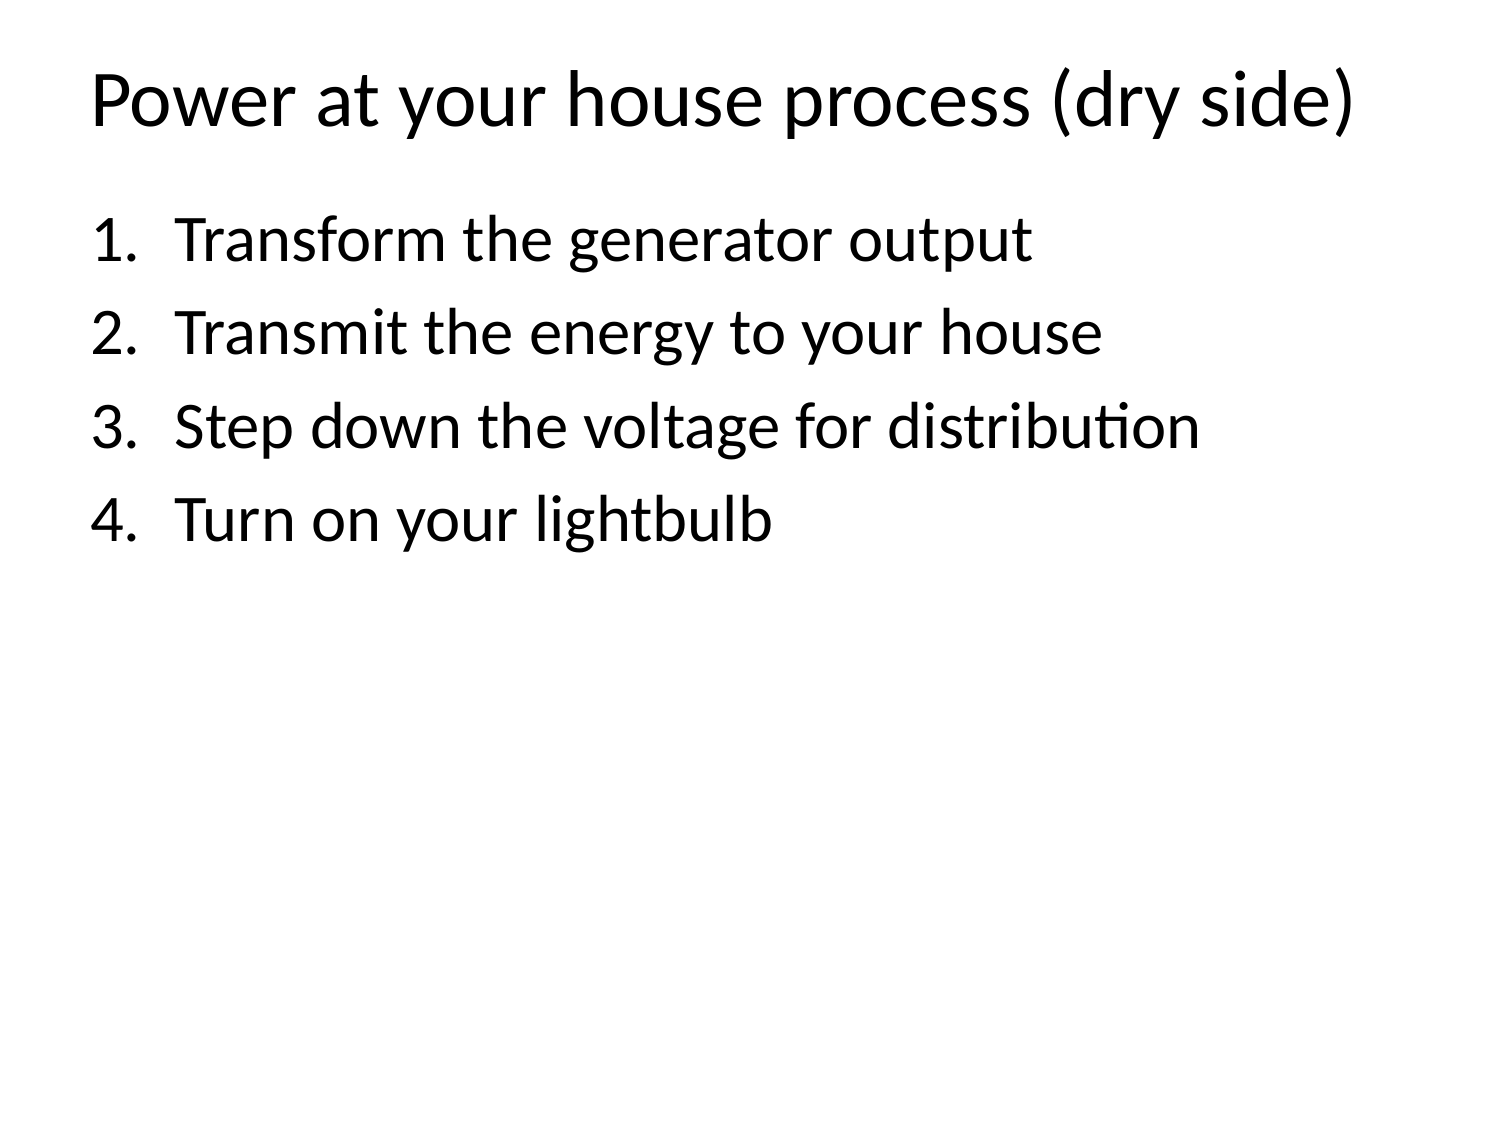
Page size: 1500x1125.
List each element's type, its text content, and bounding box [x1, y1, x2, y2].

title Power at your house process (dry side) [75, 0, 1425, 187]
list Transform the generator output Transmit the energy to your house Step down the voltage for distribution Turn on your lightbulb [75, 187, 1425, 1005]
